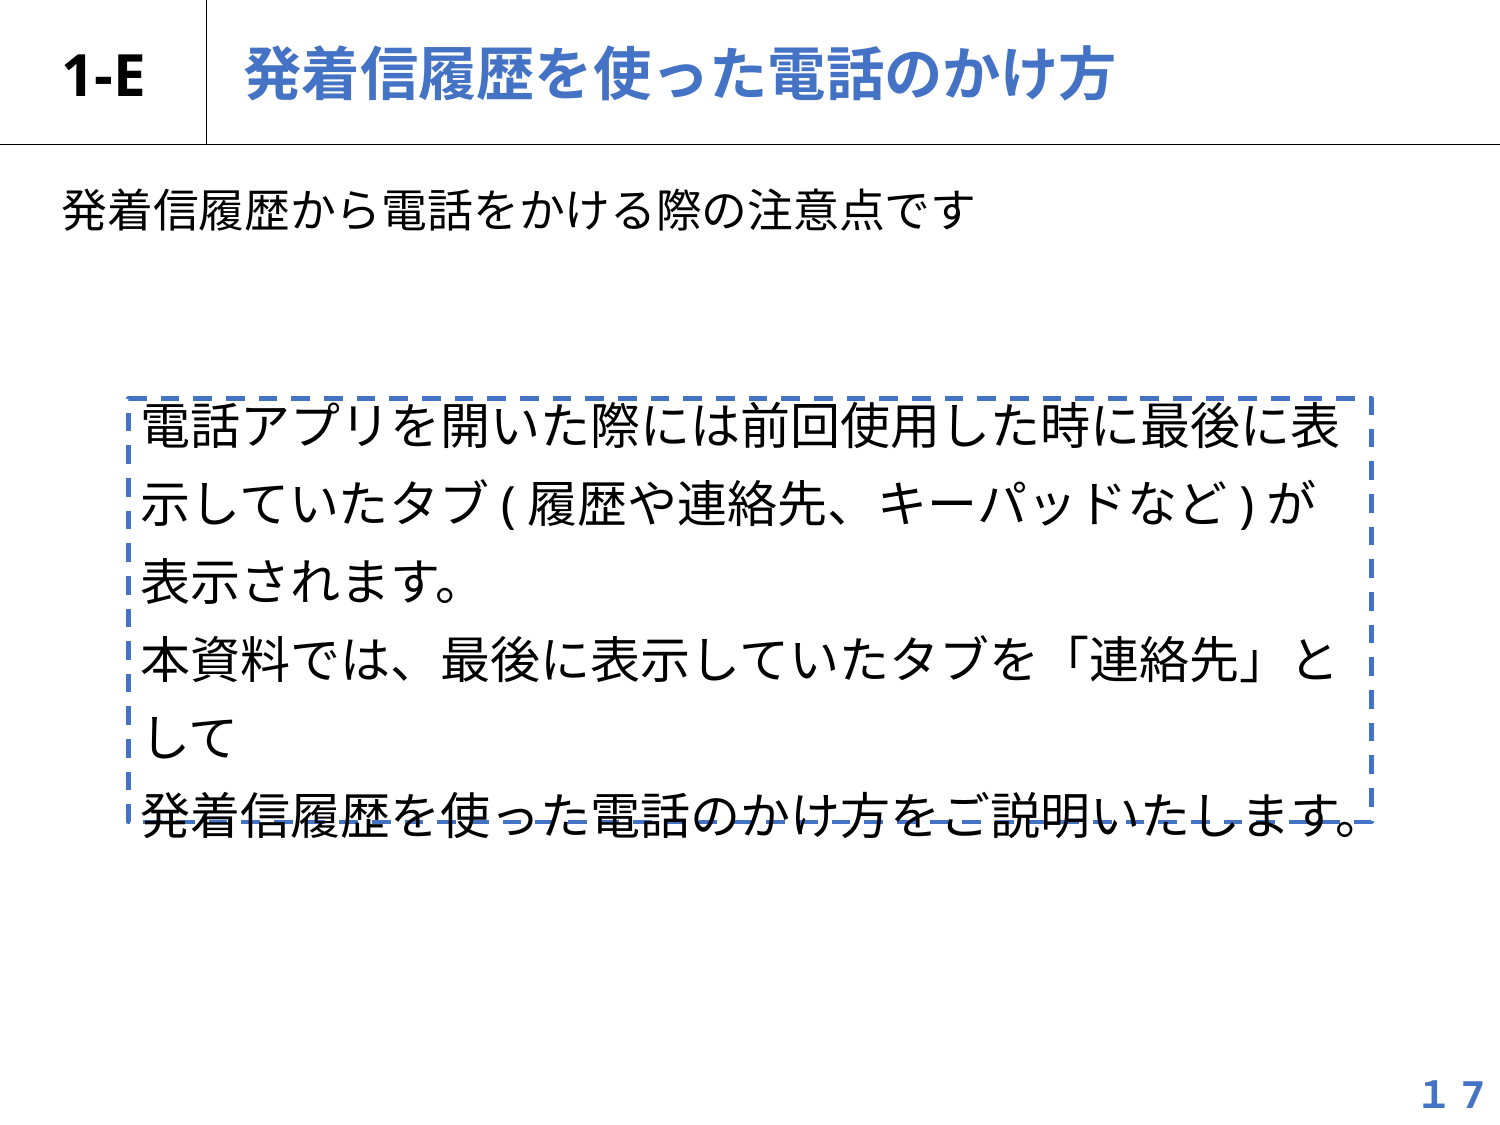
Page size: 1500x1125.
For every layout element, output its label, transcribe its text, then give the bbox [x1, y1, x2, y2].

text_box 電話アプリを開いた際には前回使用した時に最後に表示していたタブ(履歴や連絡先、キーパッドなど)が表示されます。 本資料では、最後に表示していたタブを「連絡先」として 発着信履歴を使った電話のかけ方をご説明いたします。 [128, 398, 1372, 823]
text_box １7 [1399, 1063, 1500, 1123]
text_box 発着信履歴から電話をかける際の注意点です [46, 180, 1500, 274]
text_box 1-E [0, 0, 207, 147]
title 発着信履歴を使った電話のかけ方 [228, 36, 1472, 116]
